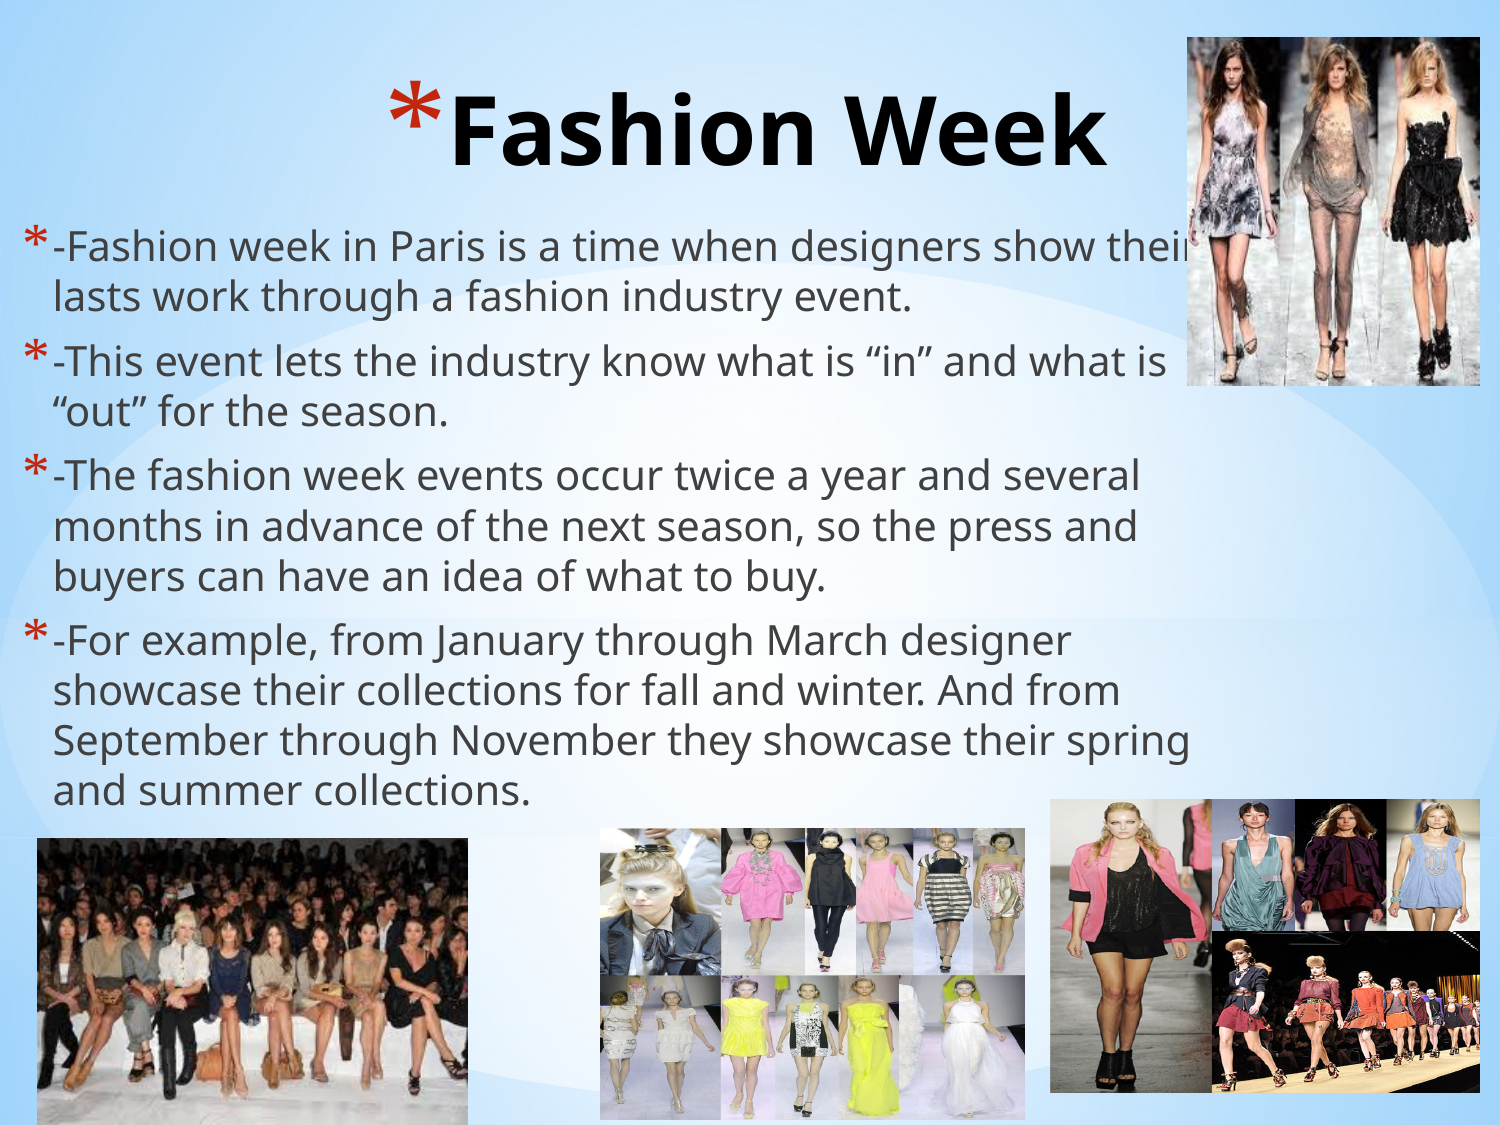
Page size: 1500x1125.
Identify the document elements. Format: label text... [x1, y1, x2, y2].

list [37, 838, 468, 1125]
title Fashion Week [212, 62, 1181, 212]
picture [1049, 799, 1480, 1093]
picture [599, 828, 1025, 1120]
picture [1187, 37, 1480, 387]
list -Fashion week in Paris is a time when designers show their lasts work through a fashion industry event. -This event lets the industry know what is “in” and what is “out” for the season. -The fashion week events occur twice a year and several months in advance of the next season, so the press and buyers can have an idea of what to buy. -For example, from January through March designer showcase their collections for fall and winter. And from September through November they showcase their spring and summer collections. [0, 212, 1238, 783]
